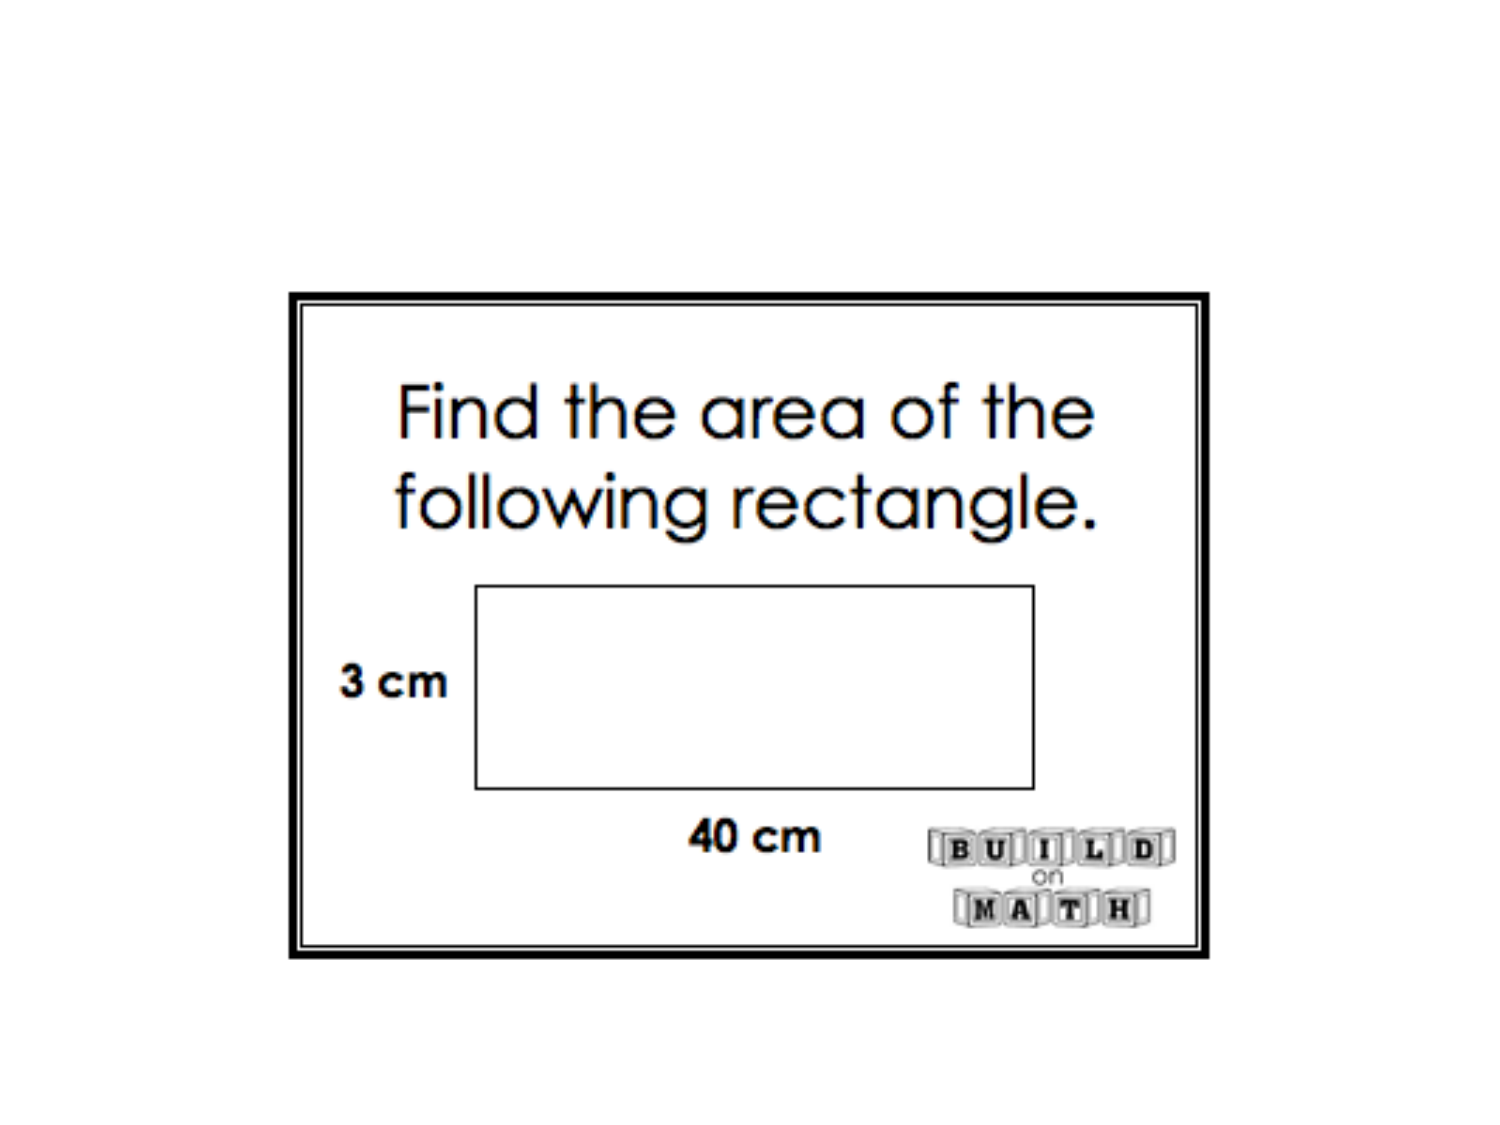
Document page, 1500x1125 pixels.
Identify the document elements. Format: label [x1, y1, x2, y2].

list [74, 262, 1426, 1006]
